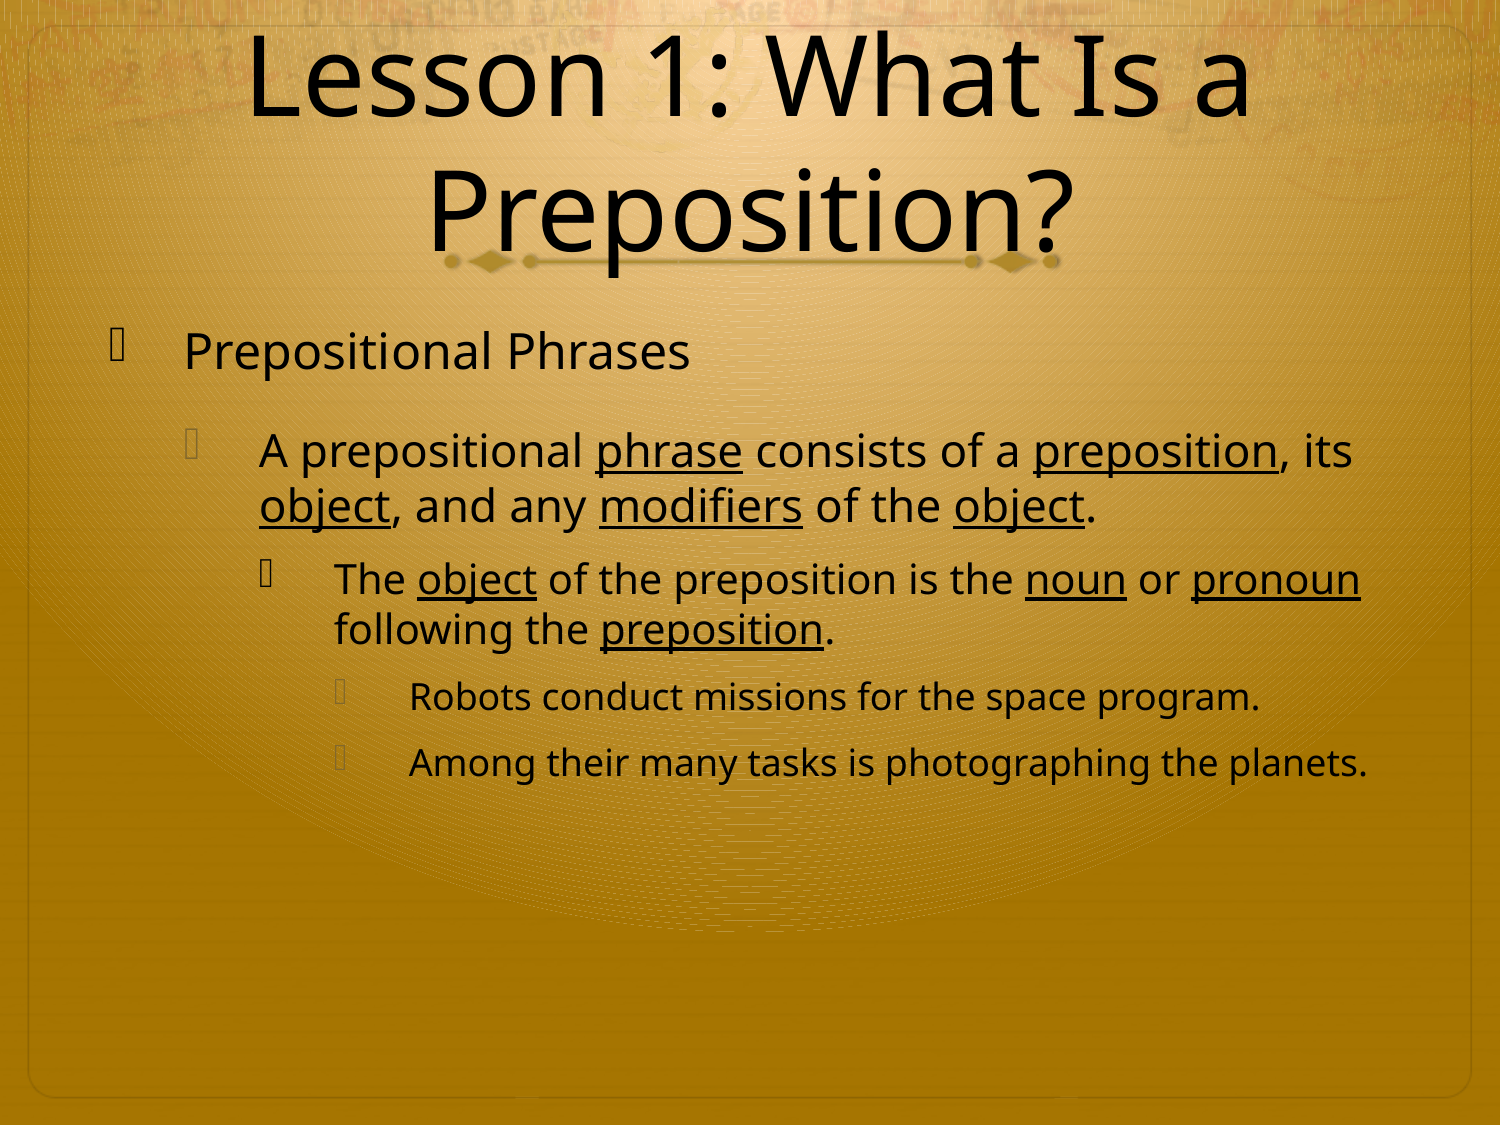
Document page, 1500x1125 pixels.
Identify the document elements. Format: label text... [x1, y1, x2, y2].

title Lesson 1: What Is a Preposition? [93, 45, 1407, 233]
picture [0, 0, 1500, 1125]
list Prepositional Phrases A prepositional phrase consists of a preposition, its object, and any modifiers of the object. The object of the preposition is the noun or pronoun following the preposition. Robots conduct missions for the space program. Among their many tasks is photographing the planets. [93, 312, 1407, 988]
